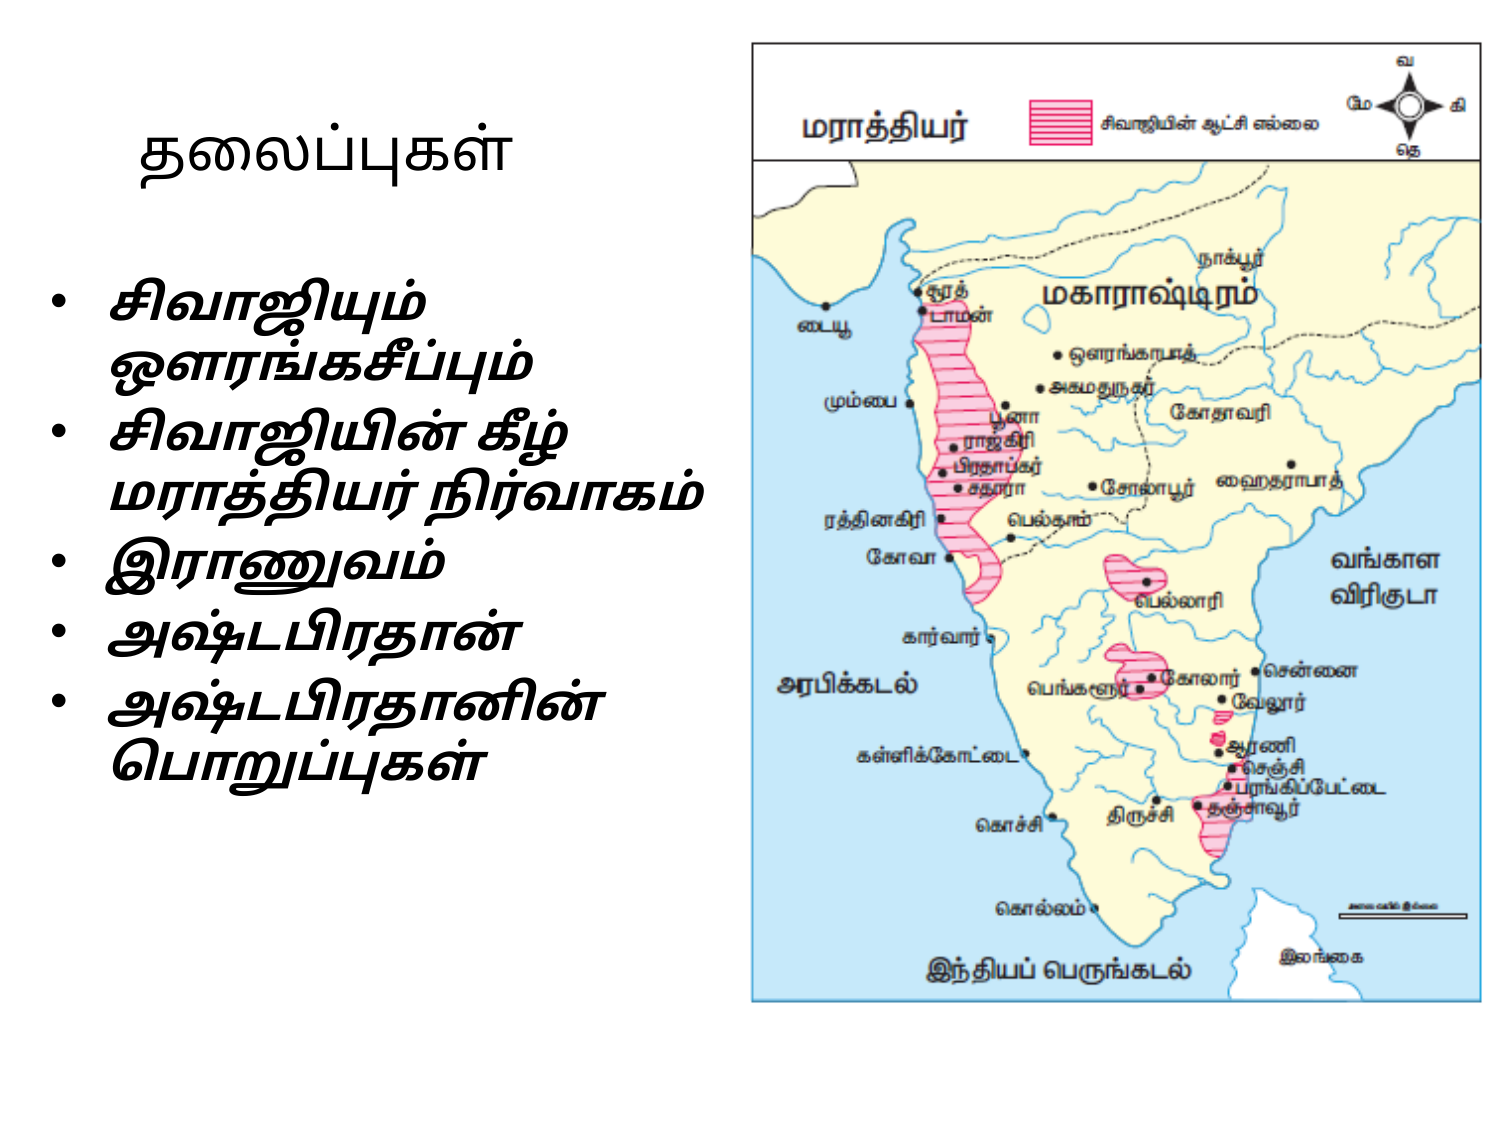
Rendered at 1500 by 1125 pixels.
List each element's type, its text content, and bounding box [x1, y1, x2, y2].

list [749, 31, 1486, 1006]
list சிவாஜியும் ஔரங்கசீப்பும் சிவாஜியின் கீழ் மராத்தியர் நிர்வாகம் இராணுவம் அஷ்டபிரதான் அஷ்டபிரதானின் பொறுப்புகள் [35, 262, 738, 1005]
title தலைப்புகள் [58, 105, 593, 190]
